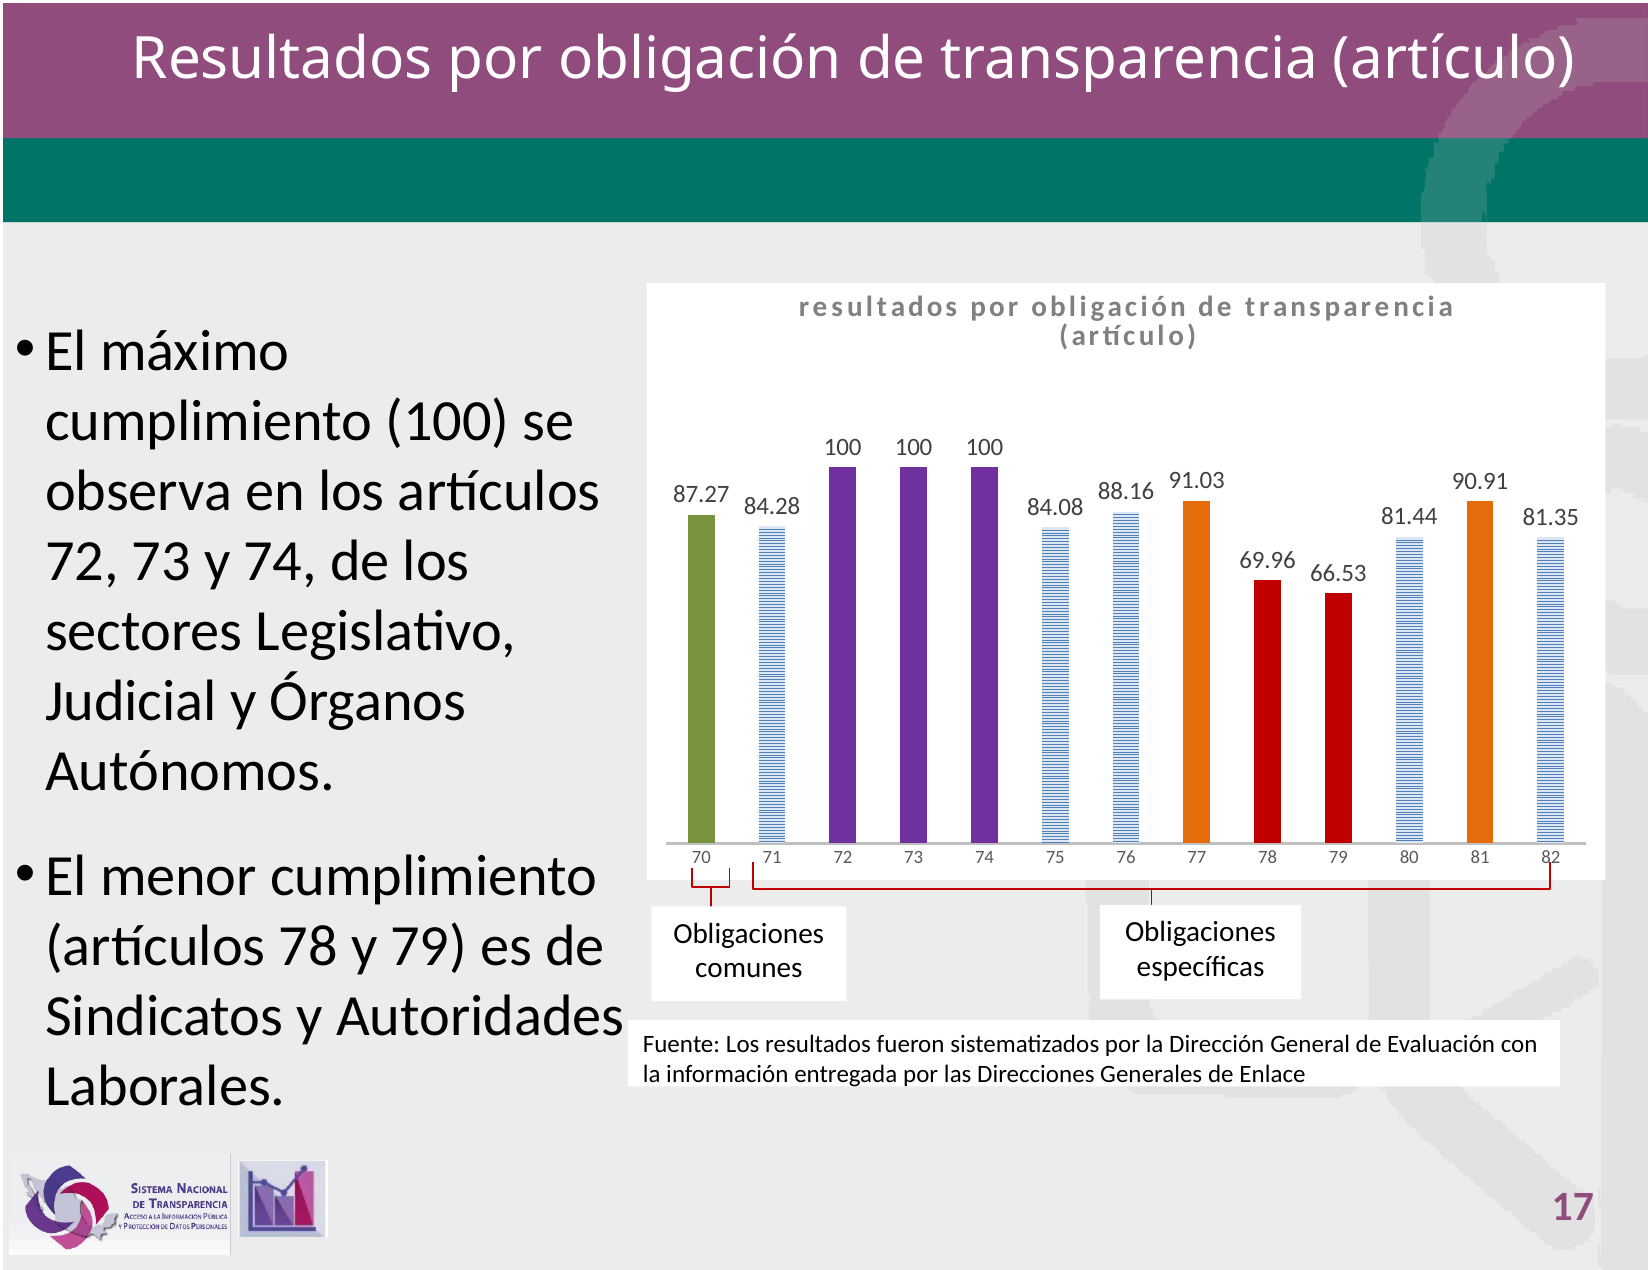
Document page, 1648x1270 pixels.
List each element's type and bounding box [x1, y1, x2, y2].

text_box [646, 282, 1606, 1002]
picture [3, 3, 1648, 1270]
